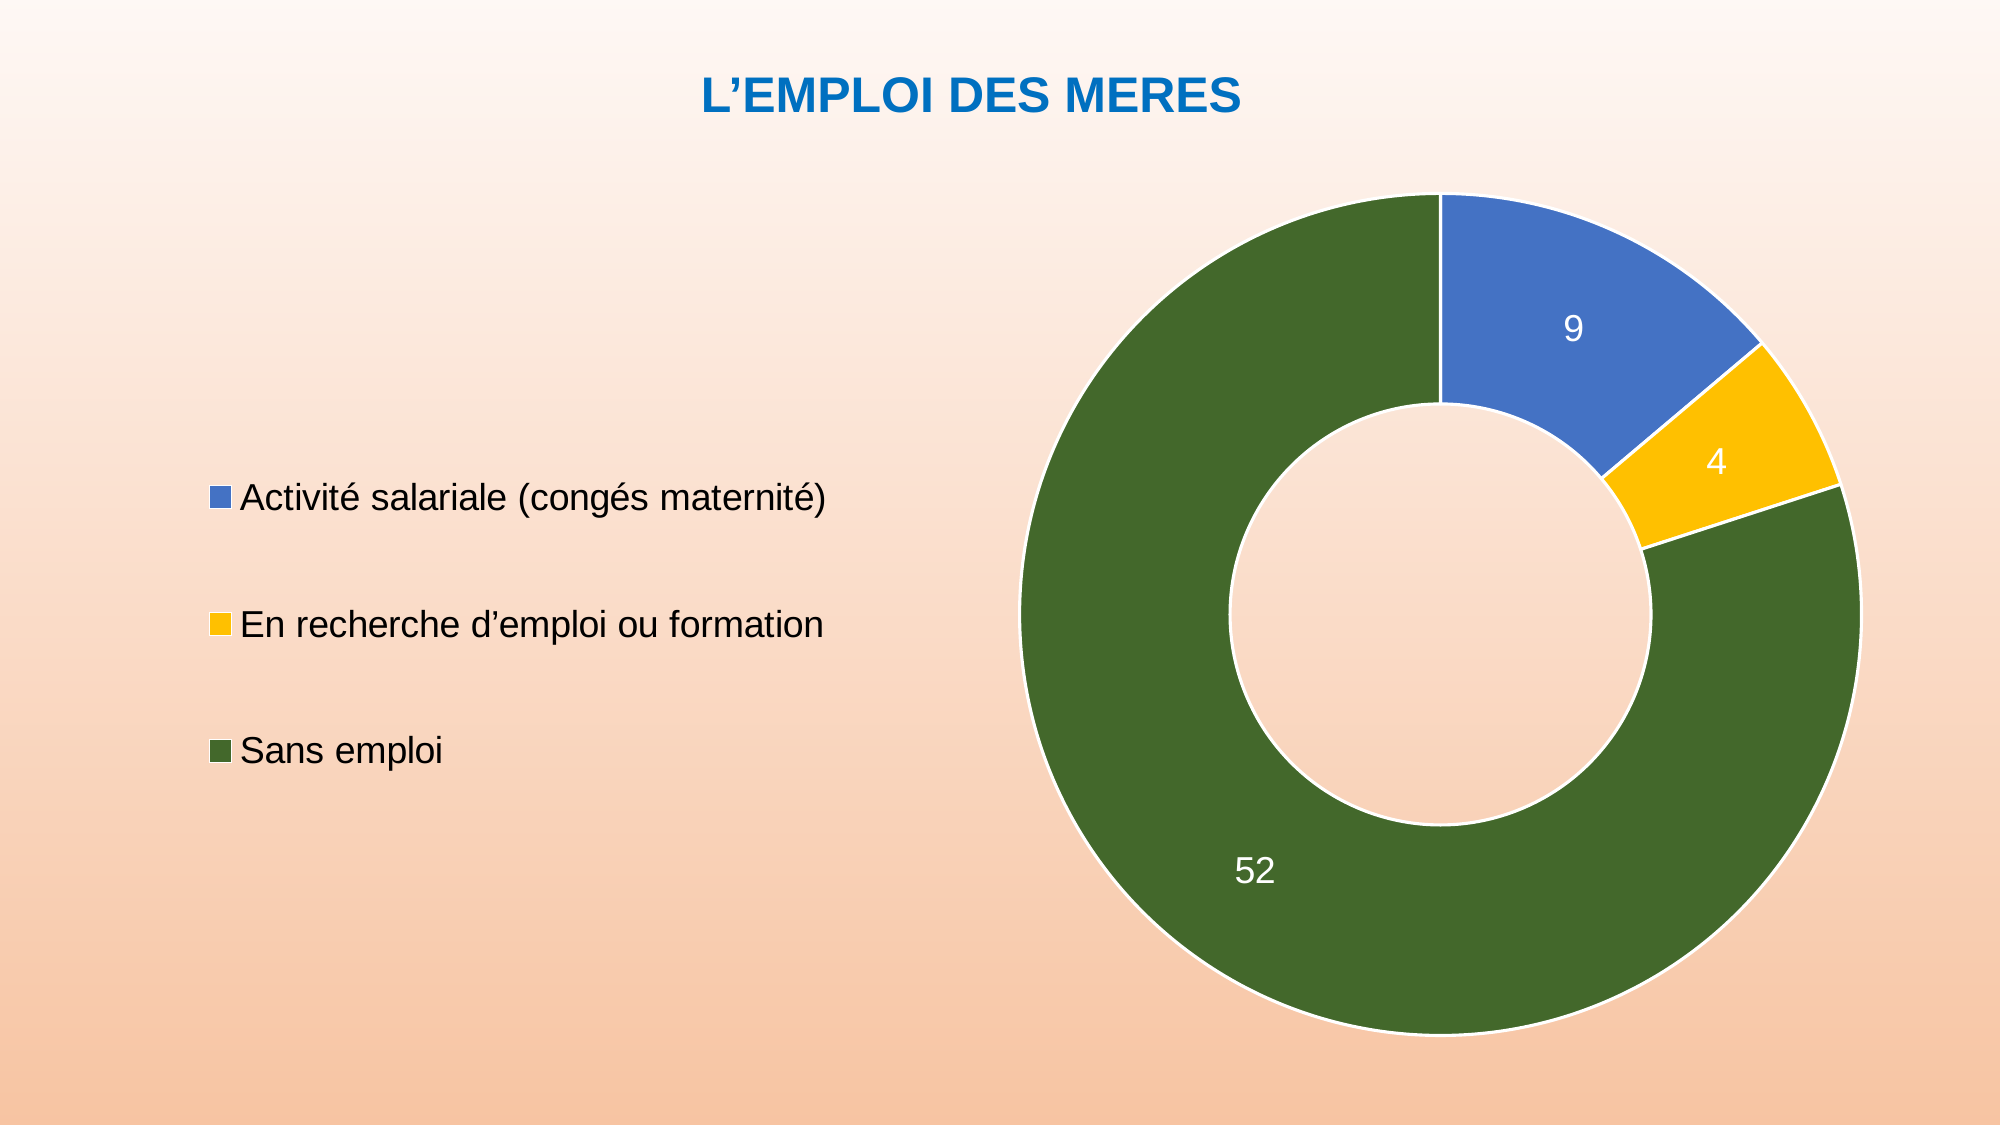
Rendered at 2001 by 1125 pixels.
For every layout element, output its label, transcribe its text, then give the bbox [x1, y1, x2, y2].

chart [74, 104, 1864, 1097]
text_box L’EMPLOI DES MERES [686, 54, 1314, 104]
